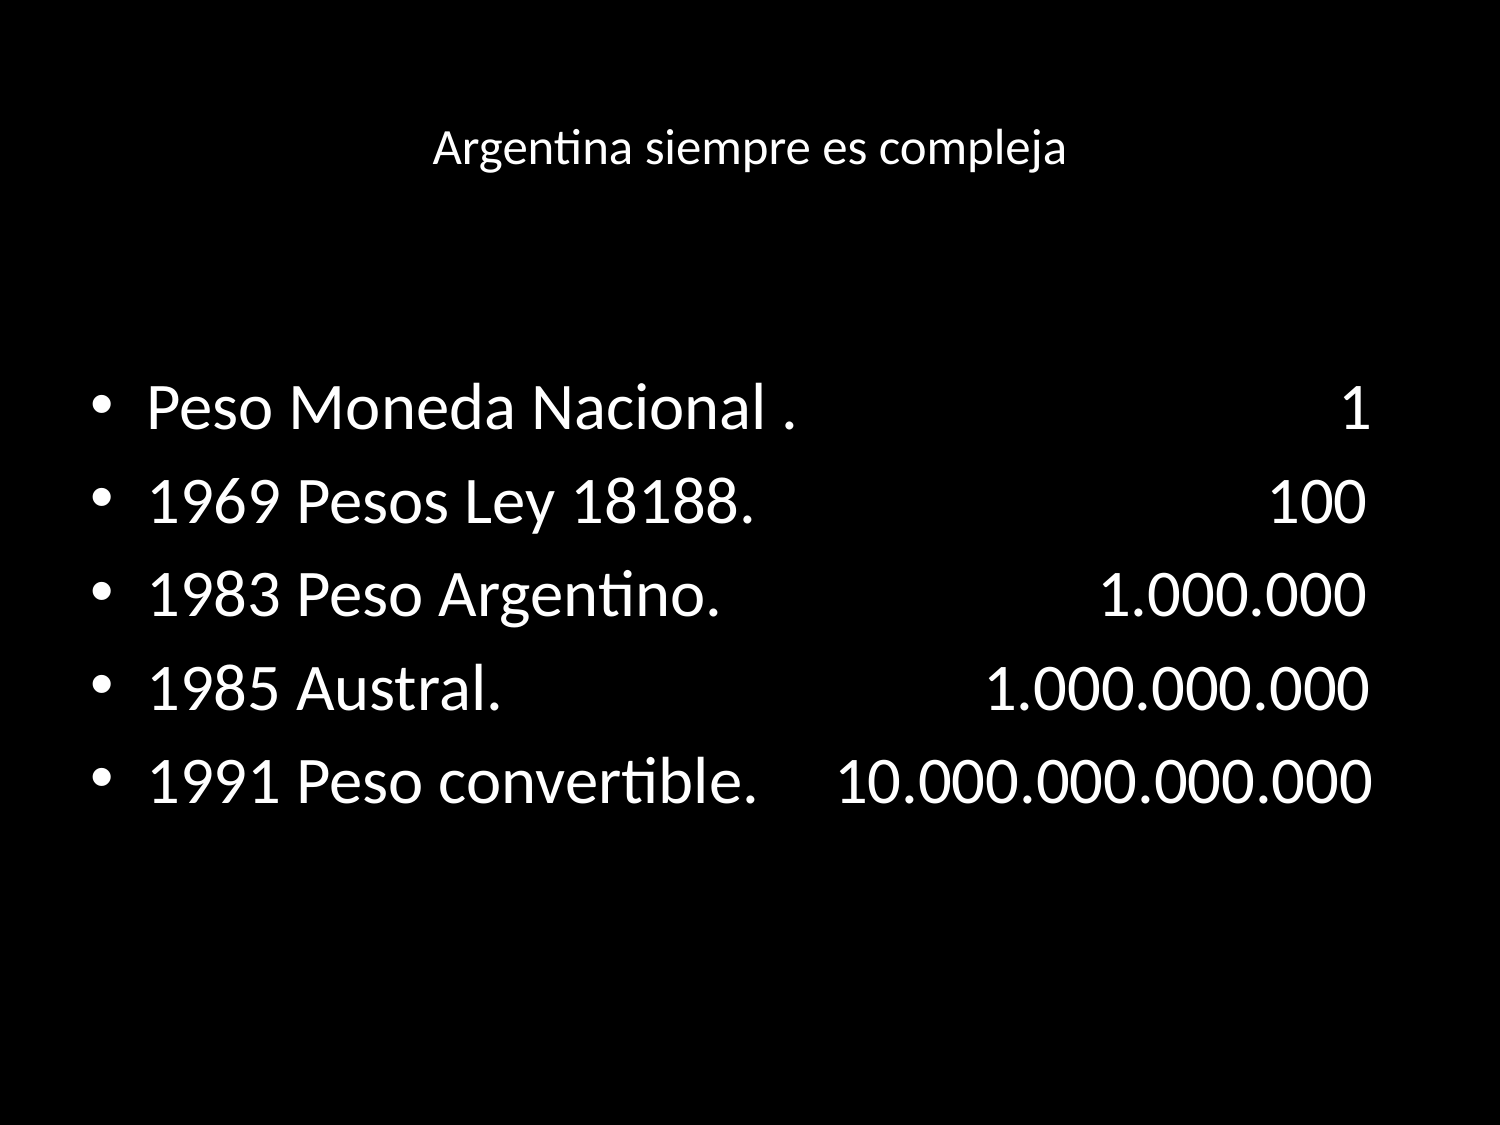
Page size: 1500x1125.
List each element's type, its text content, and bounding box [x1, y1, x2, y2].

list Peso Moneda Nacional . 1 1969 Pesos Ley 18188. 100 1983 Peso Argentino. 1.000.000 1985 Austral. 1.000.000.000 1991 Peso convertible. 10.000.000.000.000 [75, 262, 1425, 1005]
title Argentina siempre es compleja [75, 45, 1425, 233]
